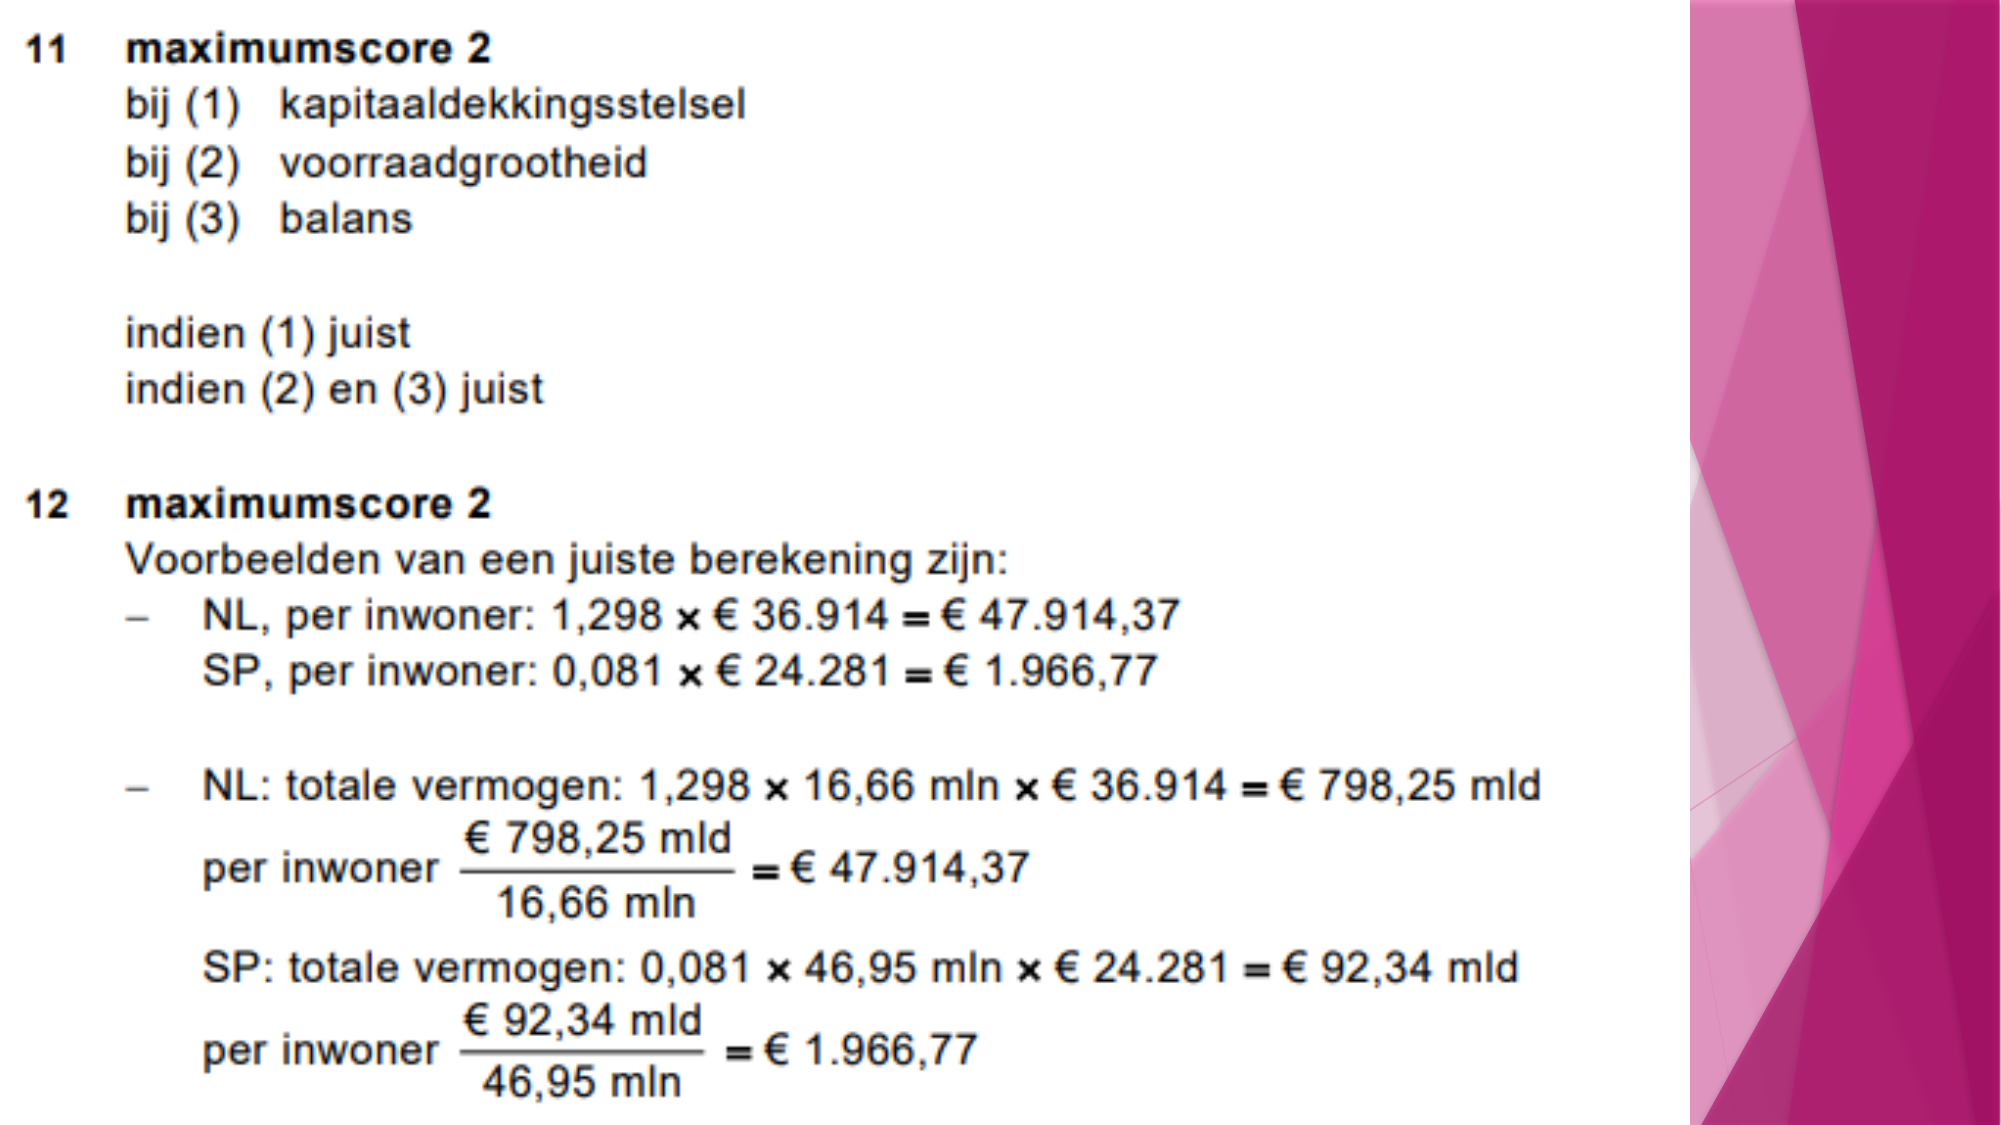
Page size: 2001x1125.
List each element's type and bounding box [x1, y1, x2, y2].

picture [0, 0, 1690, 1125]
